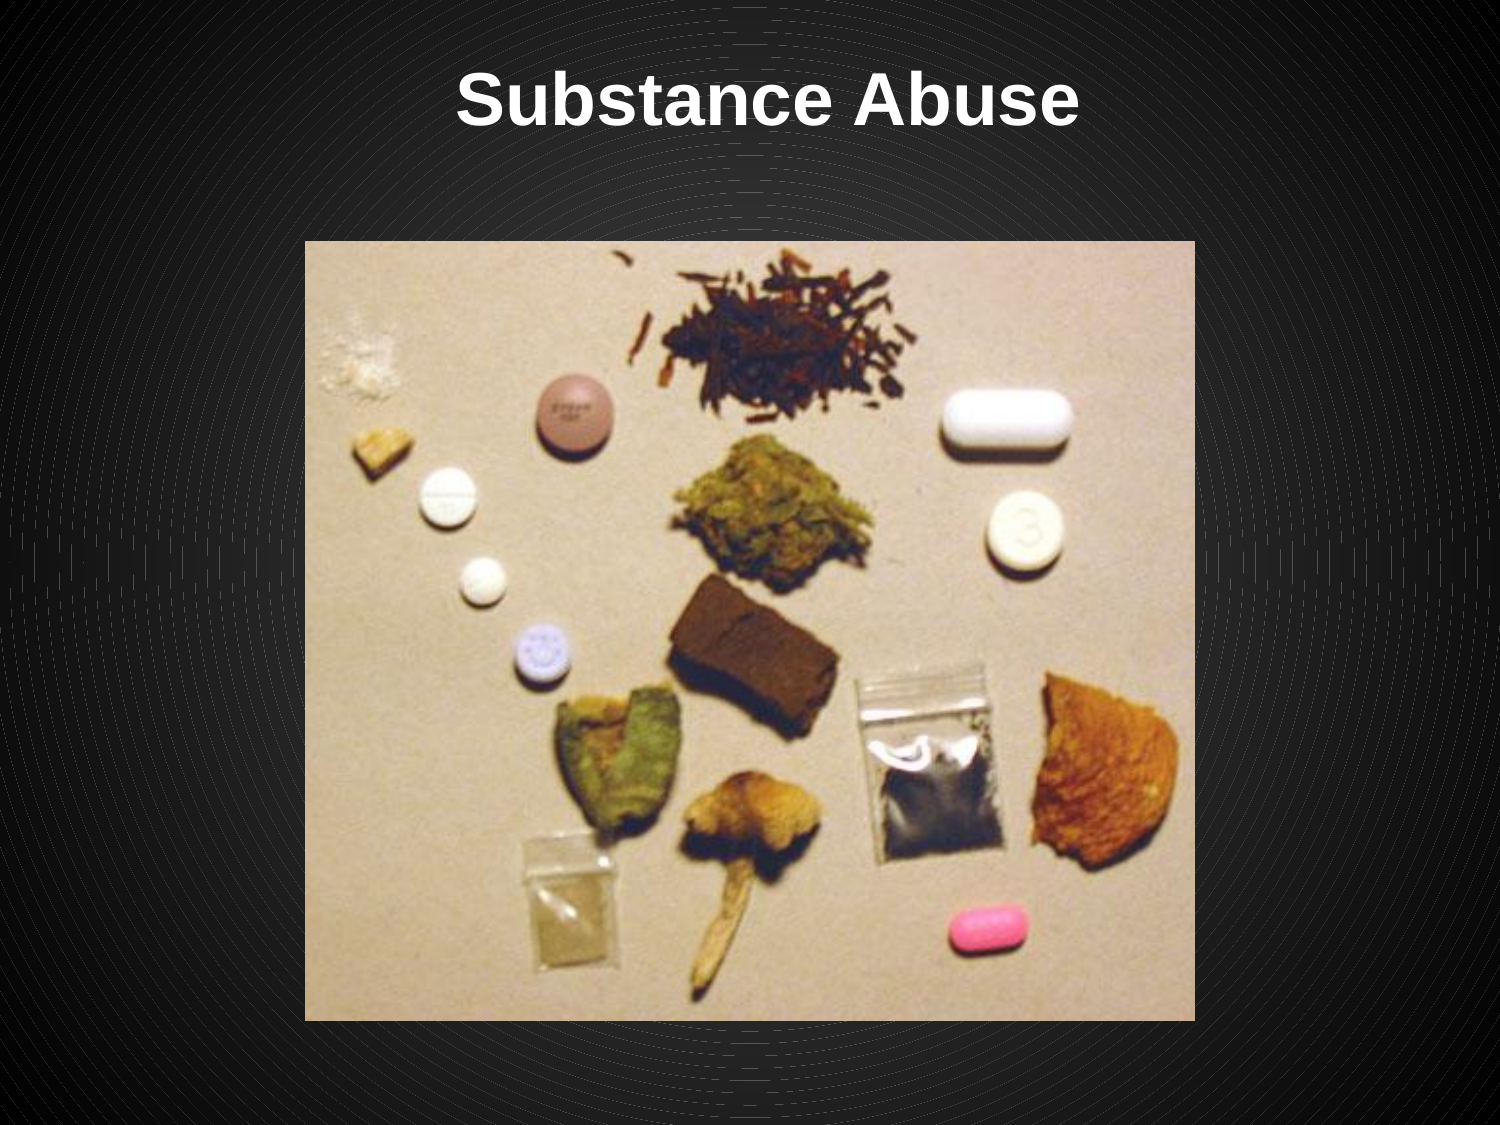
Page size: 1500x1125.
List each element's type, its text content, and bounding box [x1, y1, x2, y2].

title Substance Abuse [75, 0, 1425, 156]
picture [304, 241, 1196, 1021]
